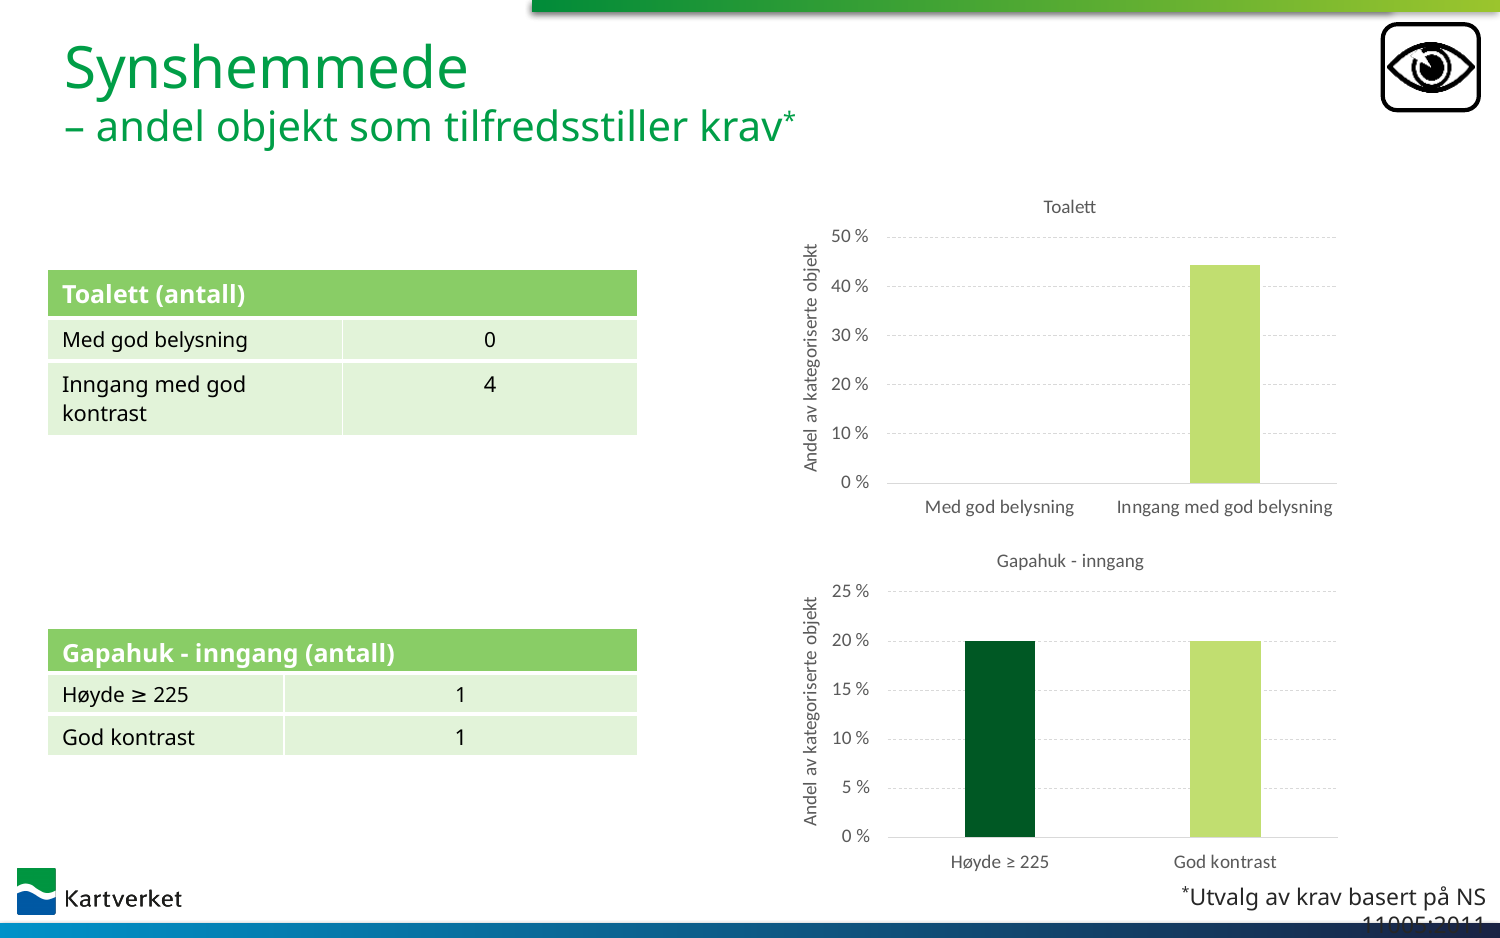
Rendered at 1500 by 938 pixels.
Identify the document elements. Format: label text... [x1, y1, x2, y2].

table_cell 0 [343, 320, 637, 359]
table_cell Med god belysning [48, 320, 342, 359]
table_cell God kontrast [48, 716, 283, 755]
table_header Gapahuk - inngang (antall) [48, 629, 637, 671]
table_cell Høyde ≥ 225 [48, 675, 283, 712]
table_cell 1 [285, 675, 637, 712]
table_cell 1 [285, 716, 637, 755]
text_box Synshemmede – andel objekt som tilfredsstiller krav* [49, 24, 1431, 158]
picture [791, 541, 1349, 880]
table_cell 4 [343, 363, 637, 435]
text_box *Utvalg av krav basert på NS 11005:2011 [1068, 873, 1500, 938]
table_header Toalett (antall) [48, 270, 637, 316]
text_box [1382, 24, 1480, 111]
table_cell Inngang med god kontrast [48, 363, 342, 435]
picture [791, 187, 1348, 526]
